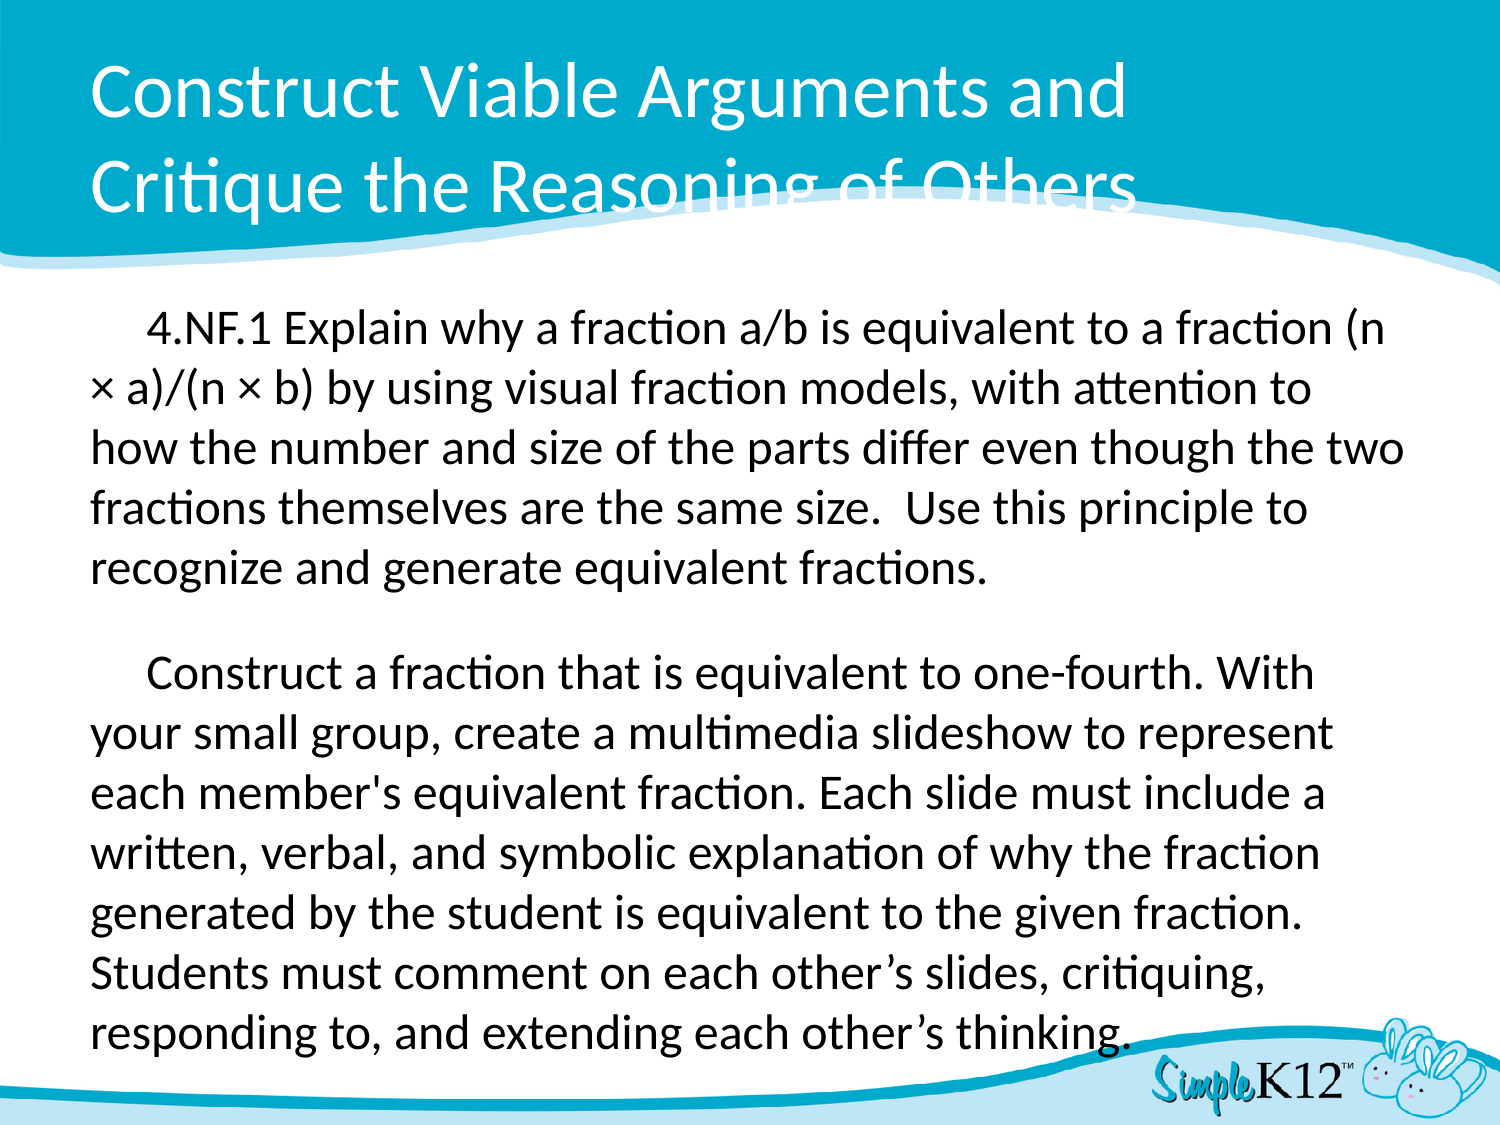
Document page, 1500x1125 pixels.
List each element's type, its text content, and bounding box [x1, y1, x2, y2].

picture [0, 0, 1500, 1125]
list 4.NF.1 Explain why a fraction a/b is equivalent to a fraction (n × a)/(n × b) by using visual fraction models, with attention to how the number and size of the parts differ even though the two fractions themselves are the same size. Use this principle to recognize and generate equivalent fractions. Construct a fraction that is equivalent to one-fourth. With your small group, create a multimedia slideshow to represent each member's equivalent fraction. Each slide must include a written, verbal, and symbolic explanation of why the fraction generated by the student is equivalent to the given fraction. Students must comment on each other’s slides, critiquing, responding to, and extending each other’s thinking. [75, 279, 1425, 1120]
title Construct Viable Arguments and Critique the Reasoning of Others [75, 23, 1275, 244]
